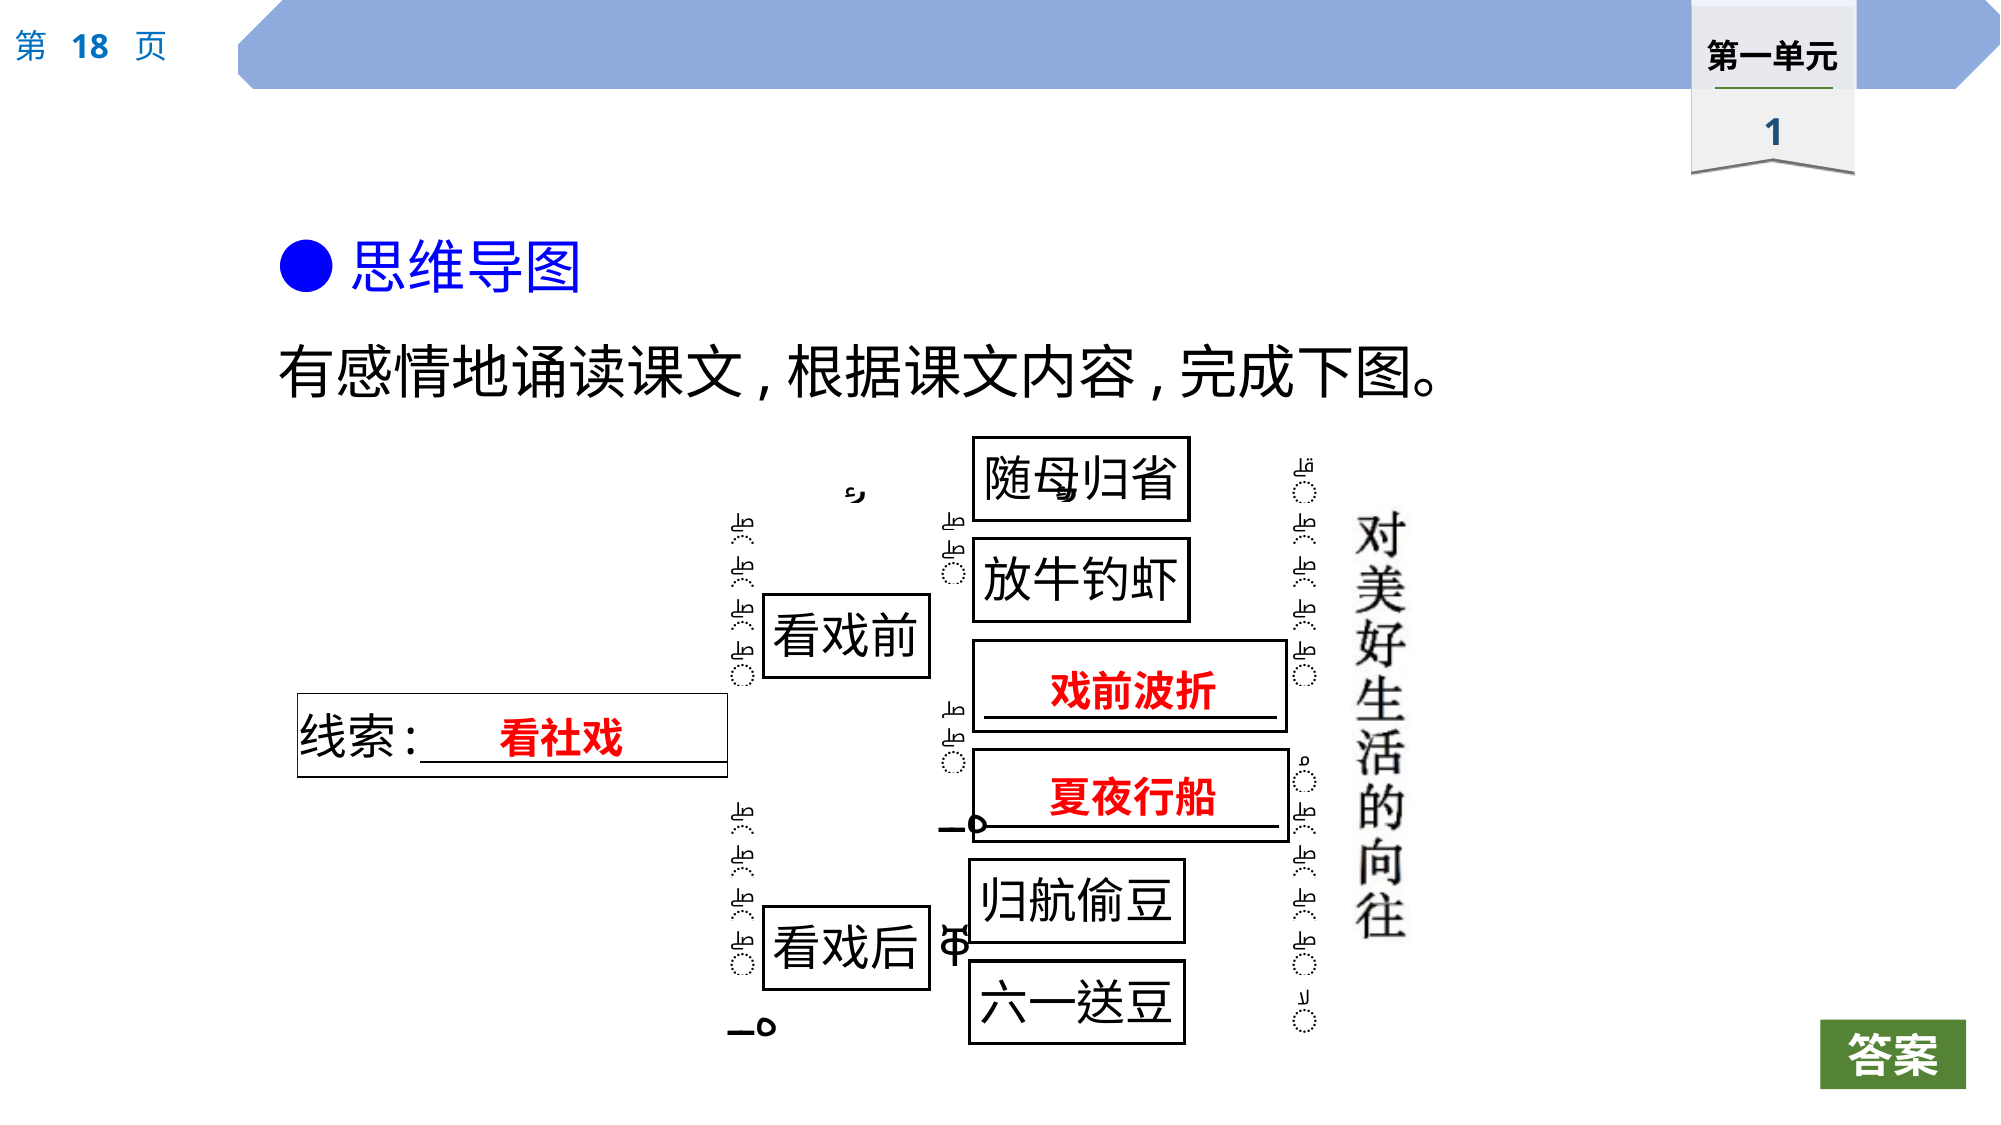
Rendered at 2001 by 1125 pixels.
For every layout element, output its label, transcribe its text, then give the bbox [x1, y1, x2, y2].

list 有感情地诵读课文,根据课文内容,完成下图。 [144, 292, 1844, 598]
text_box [297, 421, 1477, 1066]
list ●思维导图 [144, 187, 1844, 292]
text_box 答案 [1820, 1019, 1967, 1090]
picture [1351, 503, 1411, 944]
